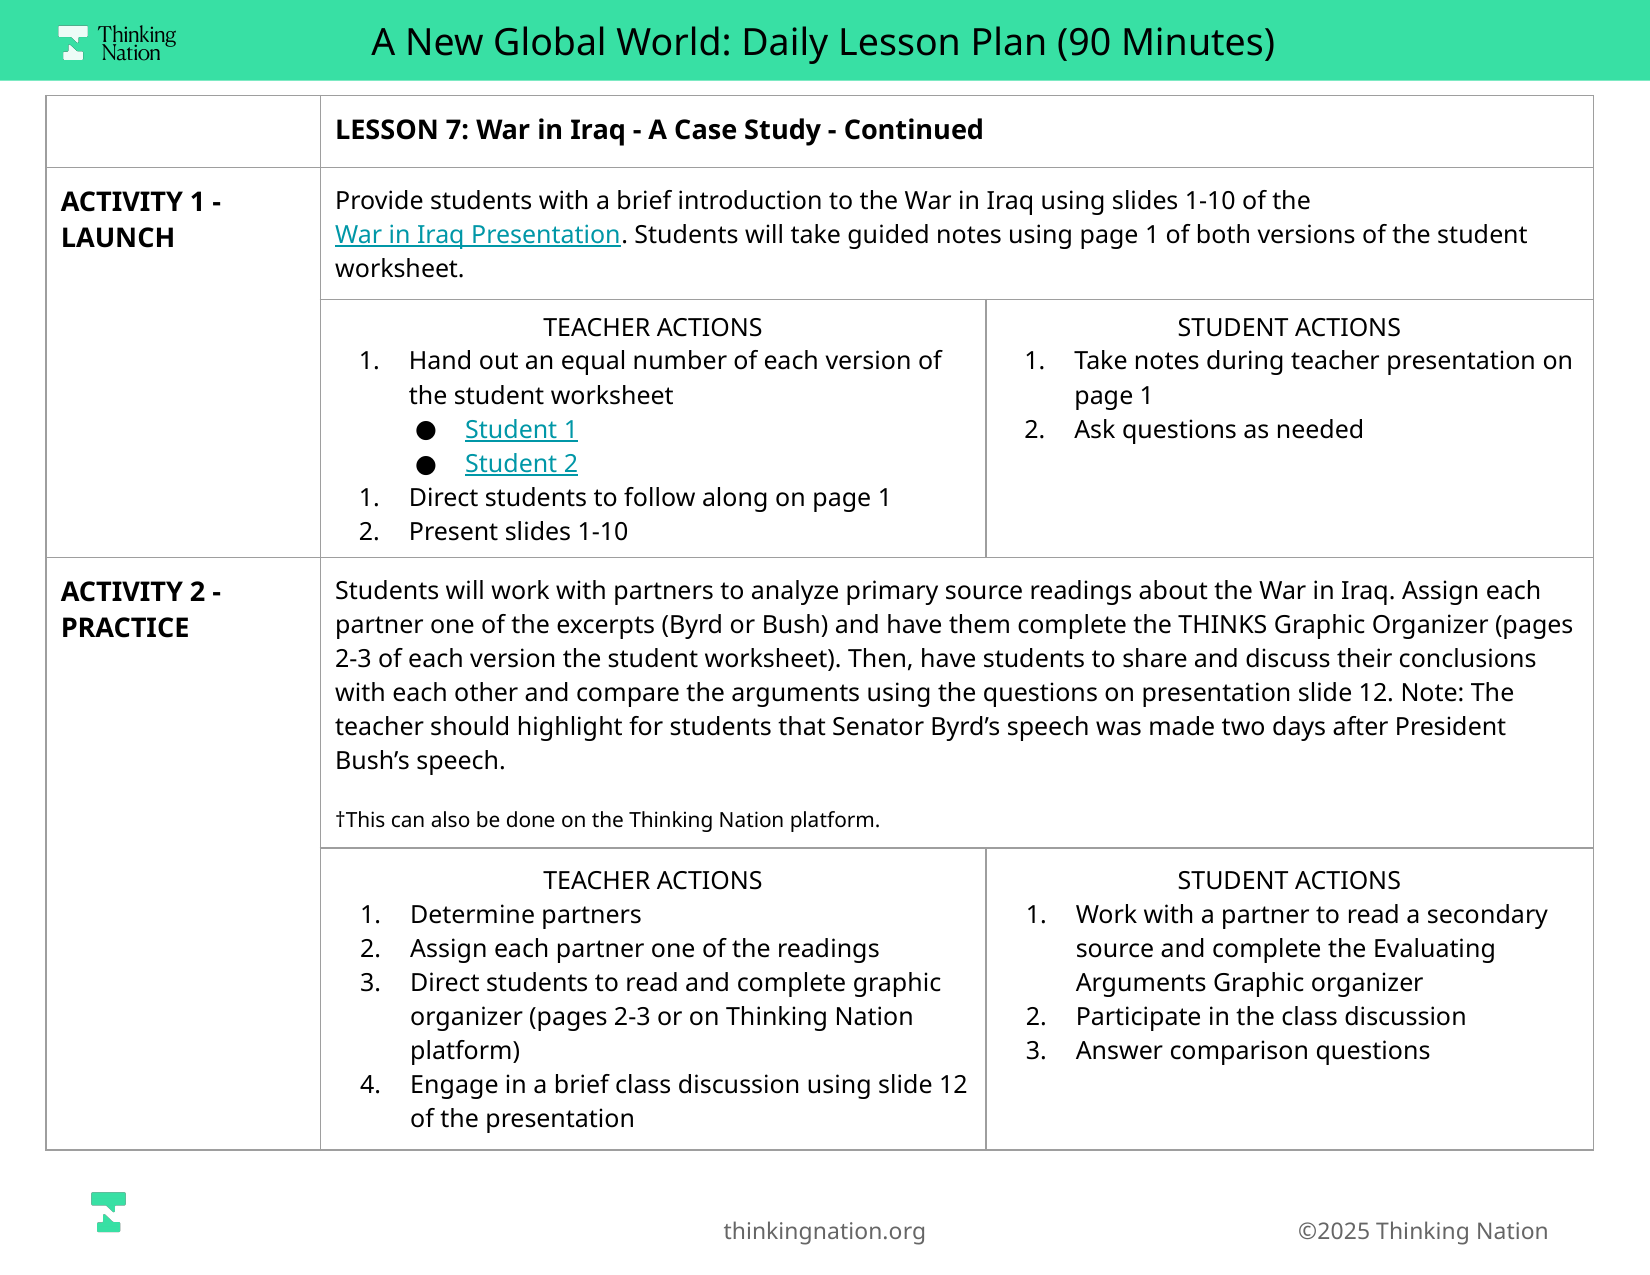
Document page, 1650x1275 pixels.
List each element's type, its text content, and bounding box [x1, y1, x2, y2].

text_box A New Global World: Daily Lesson Plan (90 Minutes) [0, 0, 1650, 81]
picture [45, 14, 180, 85]
table_cell Students will work with partners to analyze primary source readings about the War in Iraq. Assign each partner one of the excerpts (Byrd or Bush) and have them complete the THINKS Graphic Organizer (pages 2-3 of each version the student worksheet). Then, have students to share and discuss their conclusions with each other and compare the arguments using the questions on presentation slide 12. Note: The teacher should highlight for students that Senator Byrd’s speech was made two days after President Bush’s speech. †This can also be done on the Thinking Nation platform. [321, 558, 1593, 847]
text_box ©2025 Thinking Nation [1174, 1200, 1566, 1240]
table_cell TEACHER ACTIONS Determine partners Assign each partner one of the readings Direct students to read and complete graphic organizer (pages 2-3 or on Thinking Nation platform) Engage in a brief class discussion using slide 12 of the presentation [321, 849, 985, 1149]
table_cell Provide students with a brief introduction to the War in Iraq using slides 1-10 of the War in Iraq Presentation. Students will take guided notes using page 1 of both versions of the student worksheet. [321, 168, 1593, 299]
picture [80, 1184, 136, 1240]
table_header LESSON 7: War in Iraq - A Case Study - Continued [321, 96, 1593, 167]
table_cell STUDENT ACTIONS Work with a partner to read a secondary source and complete the Evaluating Arguments Graphic organizer Participate in the class discussion Answer comparison questions [987, 849, 1593, 1149]
table_cell ACTIVITY 1 - LAUNCH [47, 168, 320, 557]
table_header [47, 96, 320, 167]
table_cell ACTIVITY 2 - PRACTICE [47, 558, 320, 1149]
table_cell STUDENT ACTIONS Take notes during teacher presentation on page 1 Ask questions as needed [987, 300, 1593, 557]
table_cell TEACHER ACTIONS Hand out an equal number of each version of the student worksheet Student 1 Student 2 Direct students to follow along on page 1 Present slides 1-10 [321, 300, 985, 557]
text_box thinkingnation.org [629, 1200, 1021, 1240]
